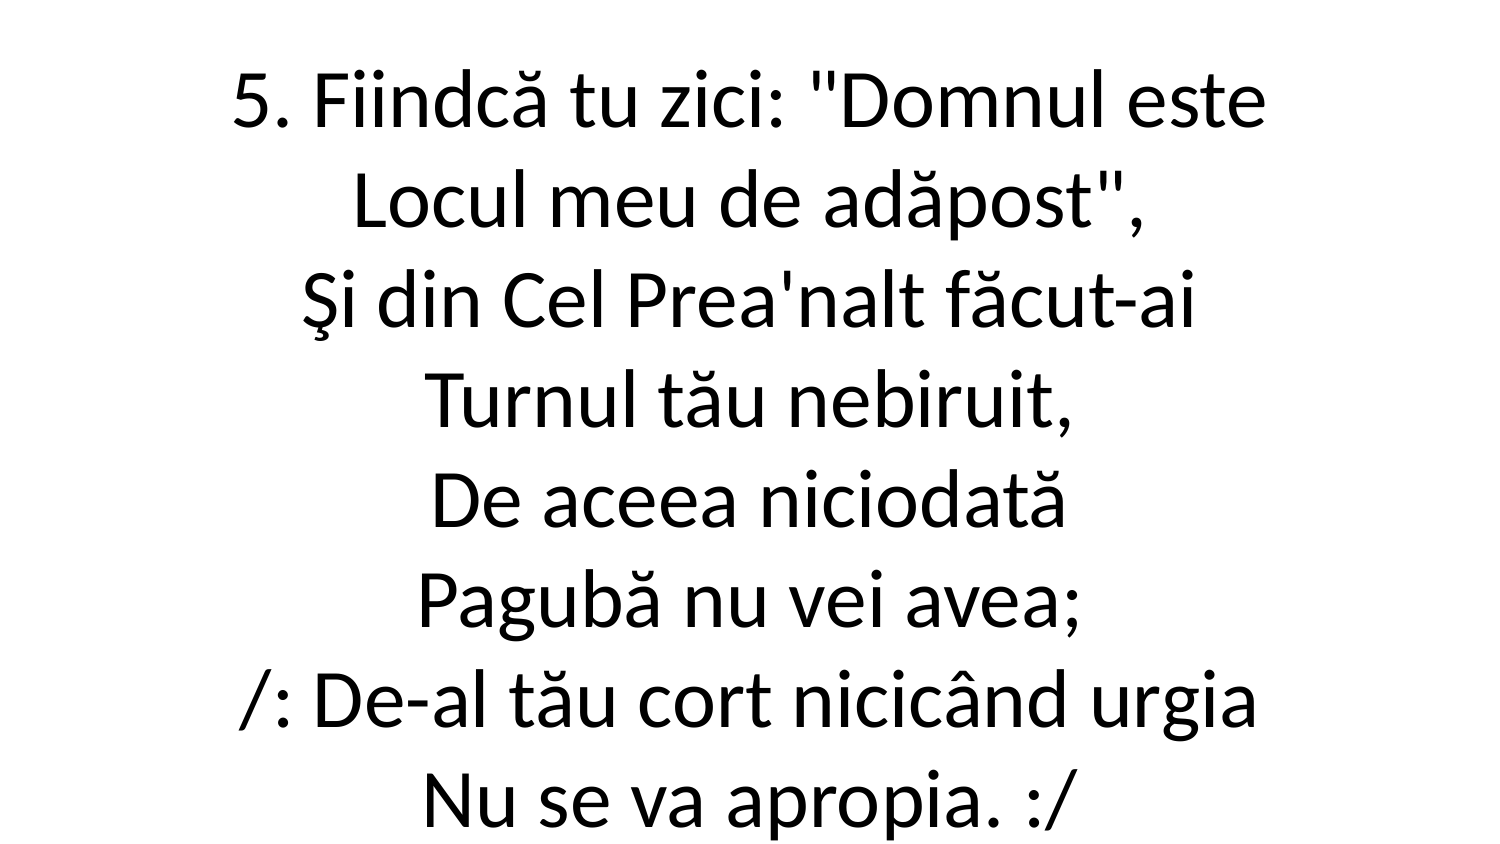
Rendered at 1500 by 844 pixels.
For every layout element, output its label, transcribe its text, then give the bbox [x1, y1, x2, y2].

text_box 5. Fiindcă tu zici: "Domnul este Locul meu de adăpost", Şi din Cel Prea'nalt făcut-ai Turnul tău nebiruit, De aceea niciodată Pagubă nu vei avea; /: De-al tău cort nicicând urgia Nu se va apropia. :/ [215, 0, 1285, 844]
